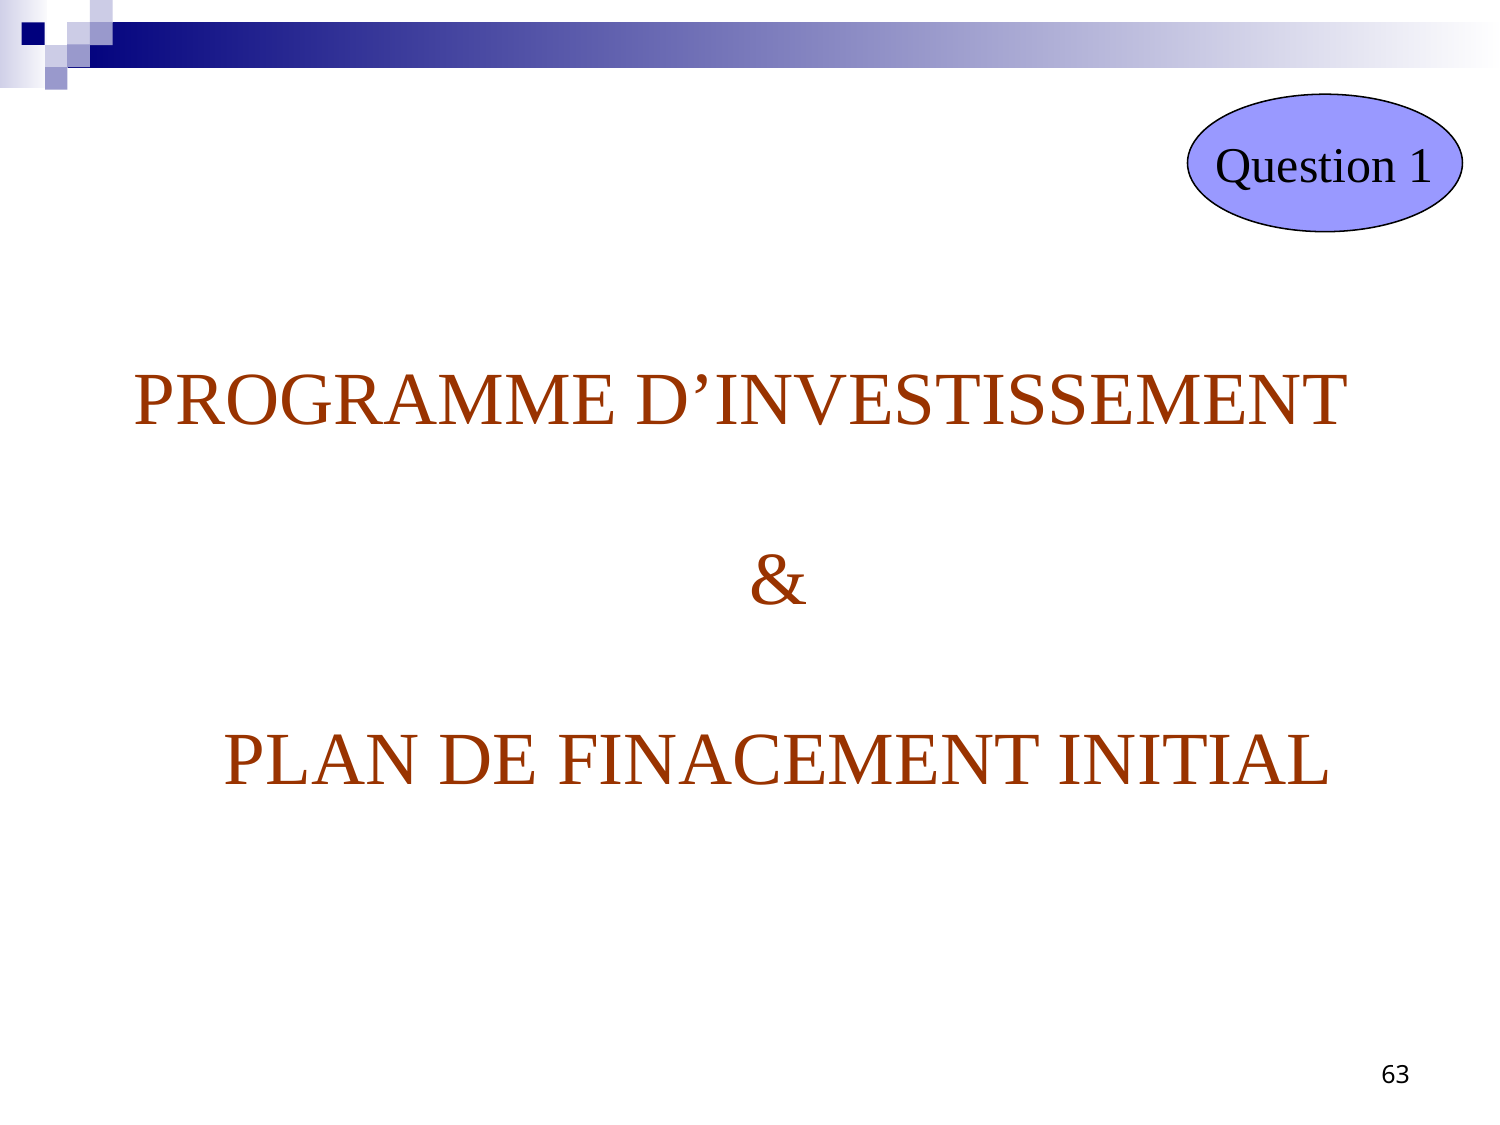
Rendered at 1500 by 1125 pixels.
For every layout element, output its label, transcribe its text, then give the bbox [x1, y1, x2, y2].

text_box Question 1 [1187, 94, 1463, 232]
title PROGRAMME D’INVESTISSEMENT & PLAN DE FINACEMENT INITIAL [0, 172, 1483, 977]
slide_number 63 [1074, 1025, 1425, 1100]
